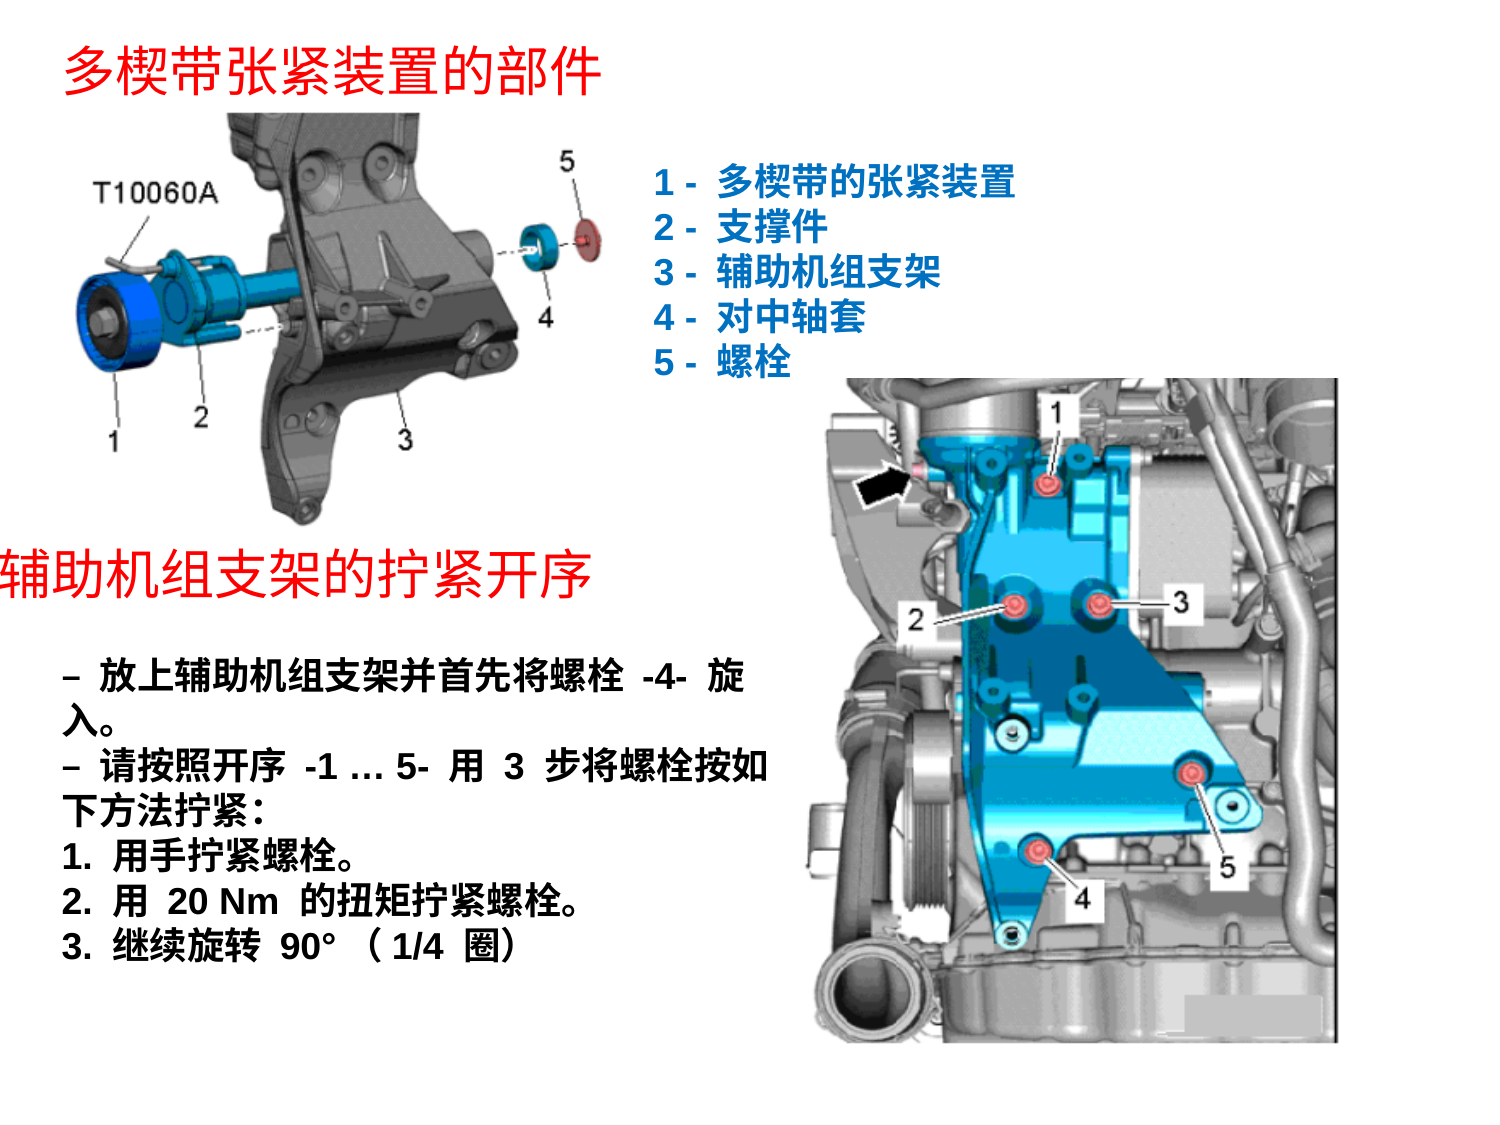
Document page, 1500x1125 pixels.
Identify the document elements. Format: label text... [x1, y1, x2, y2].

text_box 1 - 多楔带的张紧装置 2 - 支撑件 3 - 辅助机组支架 4 - 对中轴套 5 - 螺栓 [638, 150, 1056, 391]
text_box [74, 110, 607, 534]
text_box – 放上辅助机组支架并首先将螺栓 -4- 旋入。 – 请按照开序 -1 … 5- 用 3 步将螺栓按如下方法拧紧： 1. 用手拧紧螺栓。 2. 用 20 Nm 的扭矩拧紧螺栓。 3. 继续旋转 90°（1/4 圈） [46, 644, 785, 975]
text_box 辅助机组支架的拧紧开序 [0, 533, 609, 613]
text_box 多楔带张紧装置的部件 [46, 30, 680, 111]
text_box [790, 378, 1347, 1053]
